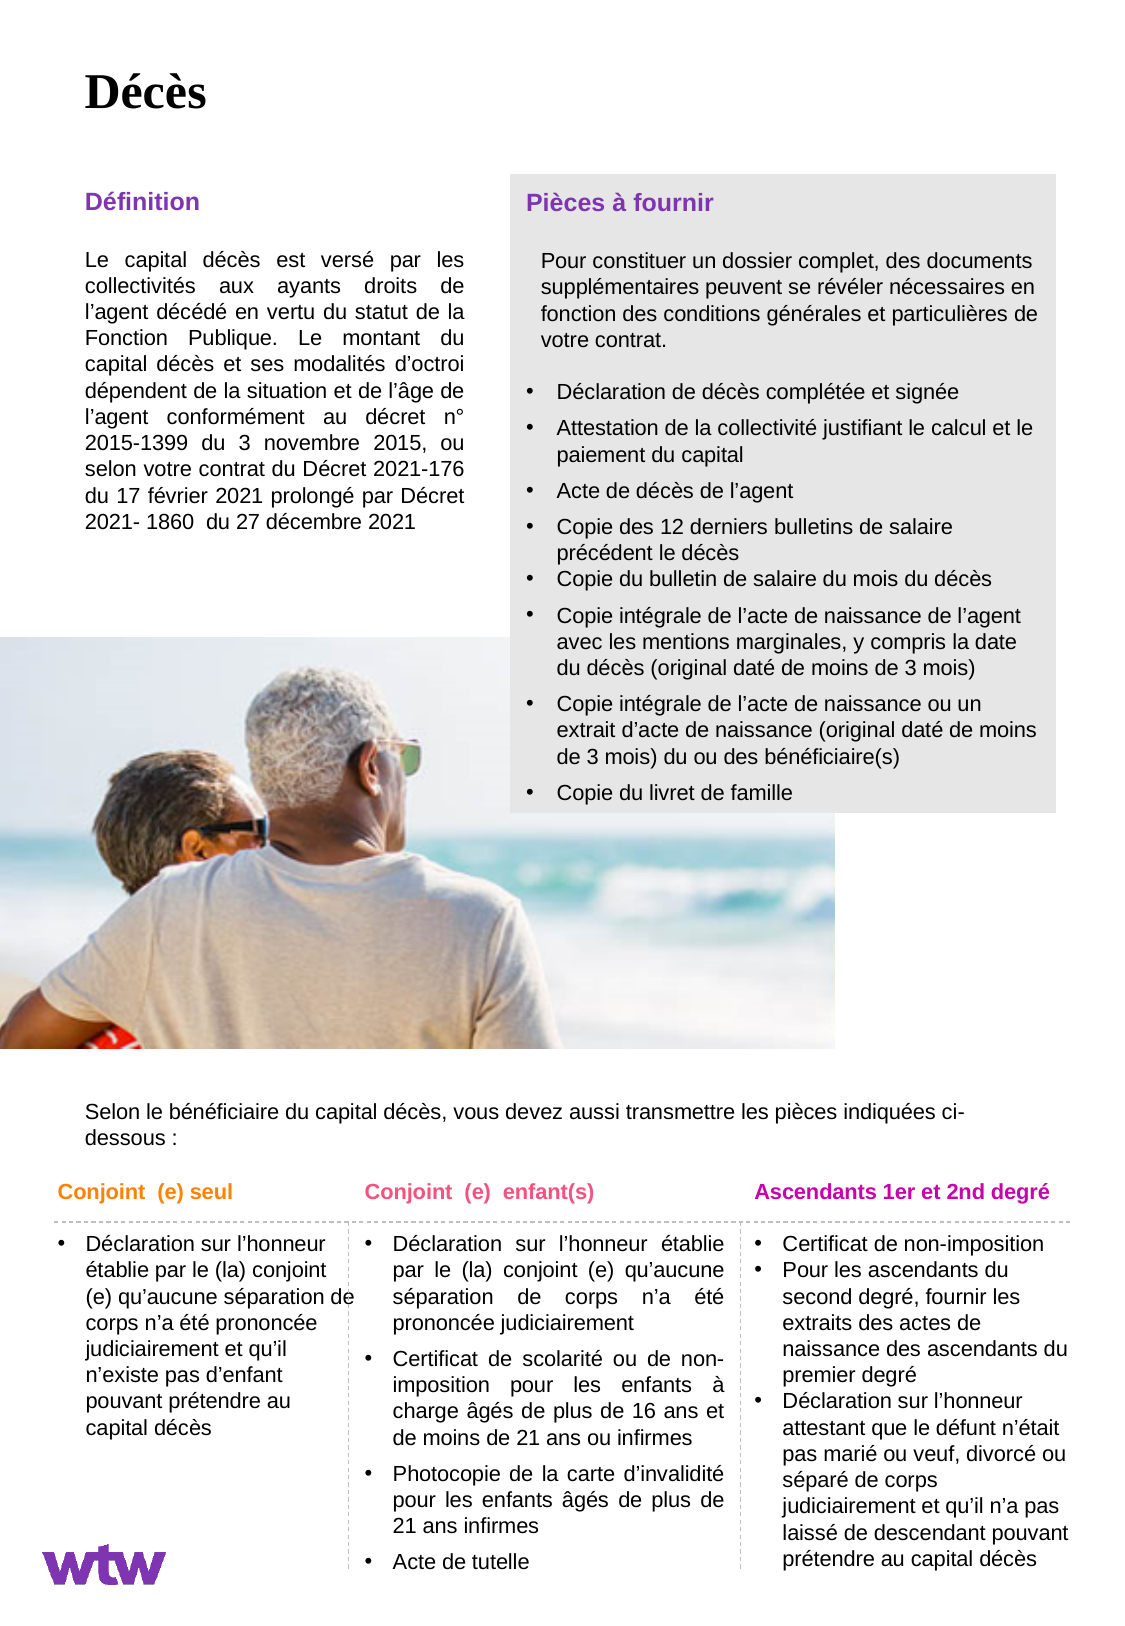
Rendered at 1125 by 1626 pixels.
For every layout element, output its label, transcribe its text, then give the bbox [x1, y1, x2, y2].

text_box Pièces à fournir Pour constituer un dossier complet, des documents supplémentaires peuvent se révéler nécessaires en fonction des conditions générales et particulières de votre contrat. Déclaration de décès complétée et signée Attestation de la collectivité justifiant le calcul et le paiement du capital Acte de décès de l’agent Copie des 12 derniers bulletins de salaire précédent le décès Copie du bulletin de salaire du mois du décès Copie intégrale de l’acte de naissance de l’agent avec les mentions marginales, y compris la date du décès (original daté de moins de 3 mois) Copie intégrale de l’acte de naissance ou un extrait d’acte de naissance (original daté de moins de 3 mois) du ou des bénéficiaire(s) Copie du livret de famille [510, 174, 1056, 813]
text_box Ascendants 1er et 2nd degré Certificat de non-imposition Pour les ascendants du second degré, fournir les extraits des actes de naissance des ascendants du premier degré Déclaration sur l’honneur attestant que le défunt n’était pas marié ou veuf, divorcé ou séparé de corps judiciairement et qu’il n’a pas laissé de descendant pouvant prétendre au capital décès [739, 1169, 1088, 1476]
text_box Conjoint (e) seul Déclaration sur l’honneur établie par le (la) conjoint (e) qu’aucune séparation de corps n’a été prononcée judiciairement et qu’il n’existe pas d’enfant pouvant prétendre au capital décès [42, 1169, 349, 1414]
text_box Conjoint (e) enfant(s) Déclaration sur l’honneur établie par le (la) conjoint (e) qu’aucune séparation de corps n’a été prononcée judiciairement Certificat de scolarité ou de non-imposition pour les enfants à charge âgés de plus de 16 ans et de moins de 21 ans ou infirmes Photocopie de la carte d’invalidité pour les enfants âgés de plus de 21 ans infirmes Acte de tutelle [349, 1223, 741, 1605]
picture [0, 637, 835, 1049]
text_box Décès [70, 0, 835, 178]
text_box Selon le bénéficiaire du capital décès, vous devez aussi transmettre les pièces indiquées ci-dessous : [70, 1090, 1055, 1158]
text_box Définition Le capital décès est versé par les collectivités aux ayants droits de l’agent décédé en vertu du statut de la Fonction Publique. Le montant du capital décès et ses modalités d’octroi dépendent de la situation et de l’âge de l’agent conformément au décret n° 2015-1399 du 3 novembre 2015, ou selon votre contrat du Décret 2021-176 du 17 février 2021 prolongé par Décret 2021- 1860 du 27 décembre 2021 [70, 177, 480, 541]
picture [42, 1544, 166, 1585]
text_box Conjoint (e) enfant(s) Déclaration sur l’honneur établie par le (la) conjoint (e) qu’aucune séparation de corps n’a été prononcée judiciairement Certificat de scolarité ou de non-imposition pour les enfants à charge âgés de plus de 16 ans et de moins de 21 ans ou infirmes Photocopie de la carte d’invalidité pour les enfants âgés de plus de 21 ans infirmes Acte de tutelle [349, 1169, 739, 1221]
